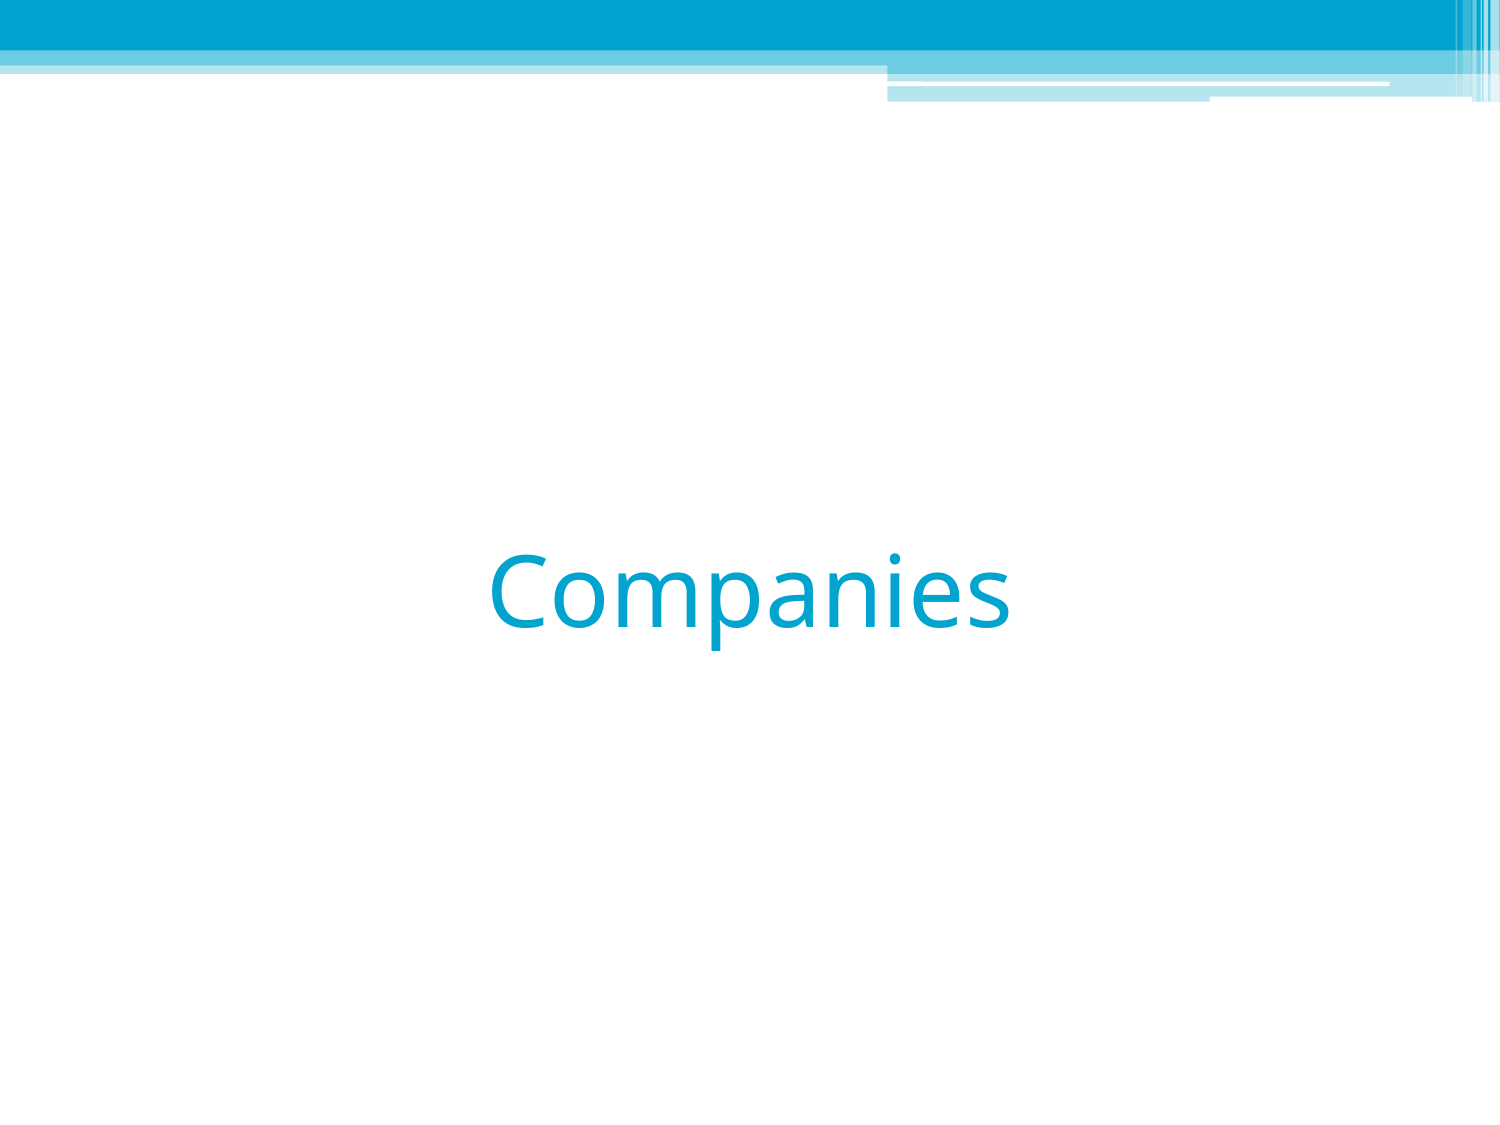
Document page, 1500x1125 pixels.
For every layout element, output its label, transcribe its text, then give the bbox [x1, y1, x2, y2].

title Companies [75, 500, 1425, 676]
